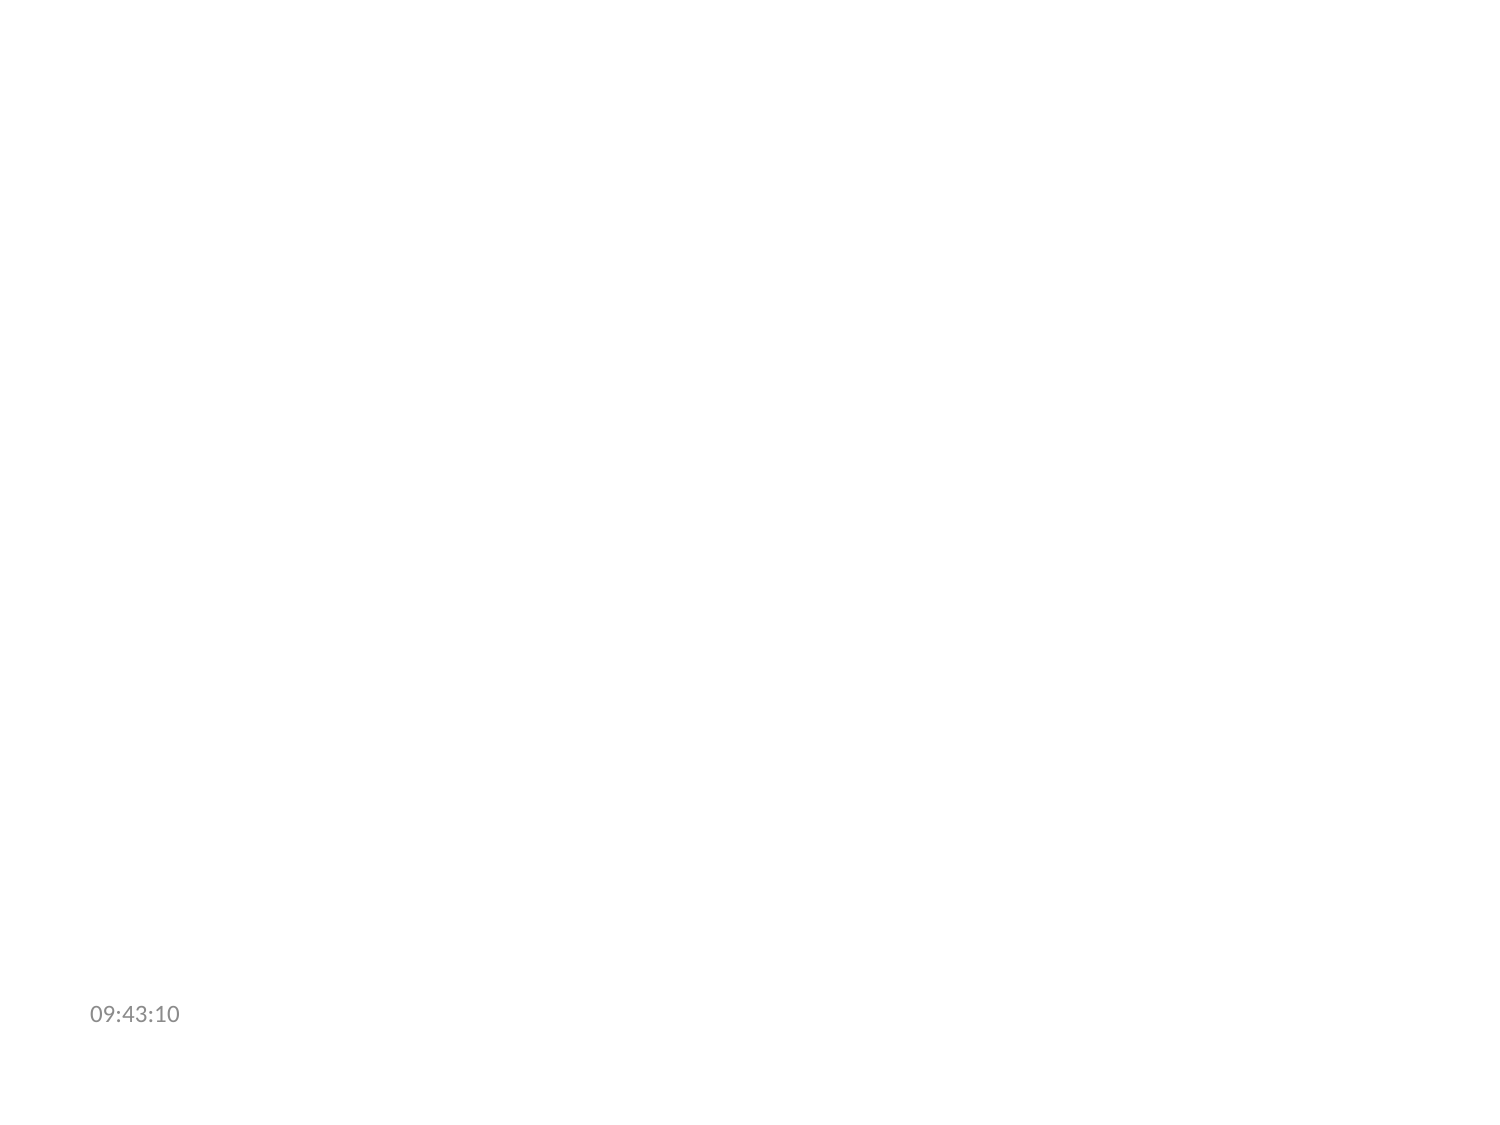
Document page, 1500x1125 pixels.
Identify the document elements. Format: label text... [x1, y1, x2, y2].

text_box 15:35:09 [75, 982, 425, 1043]
